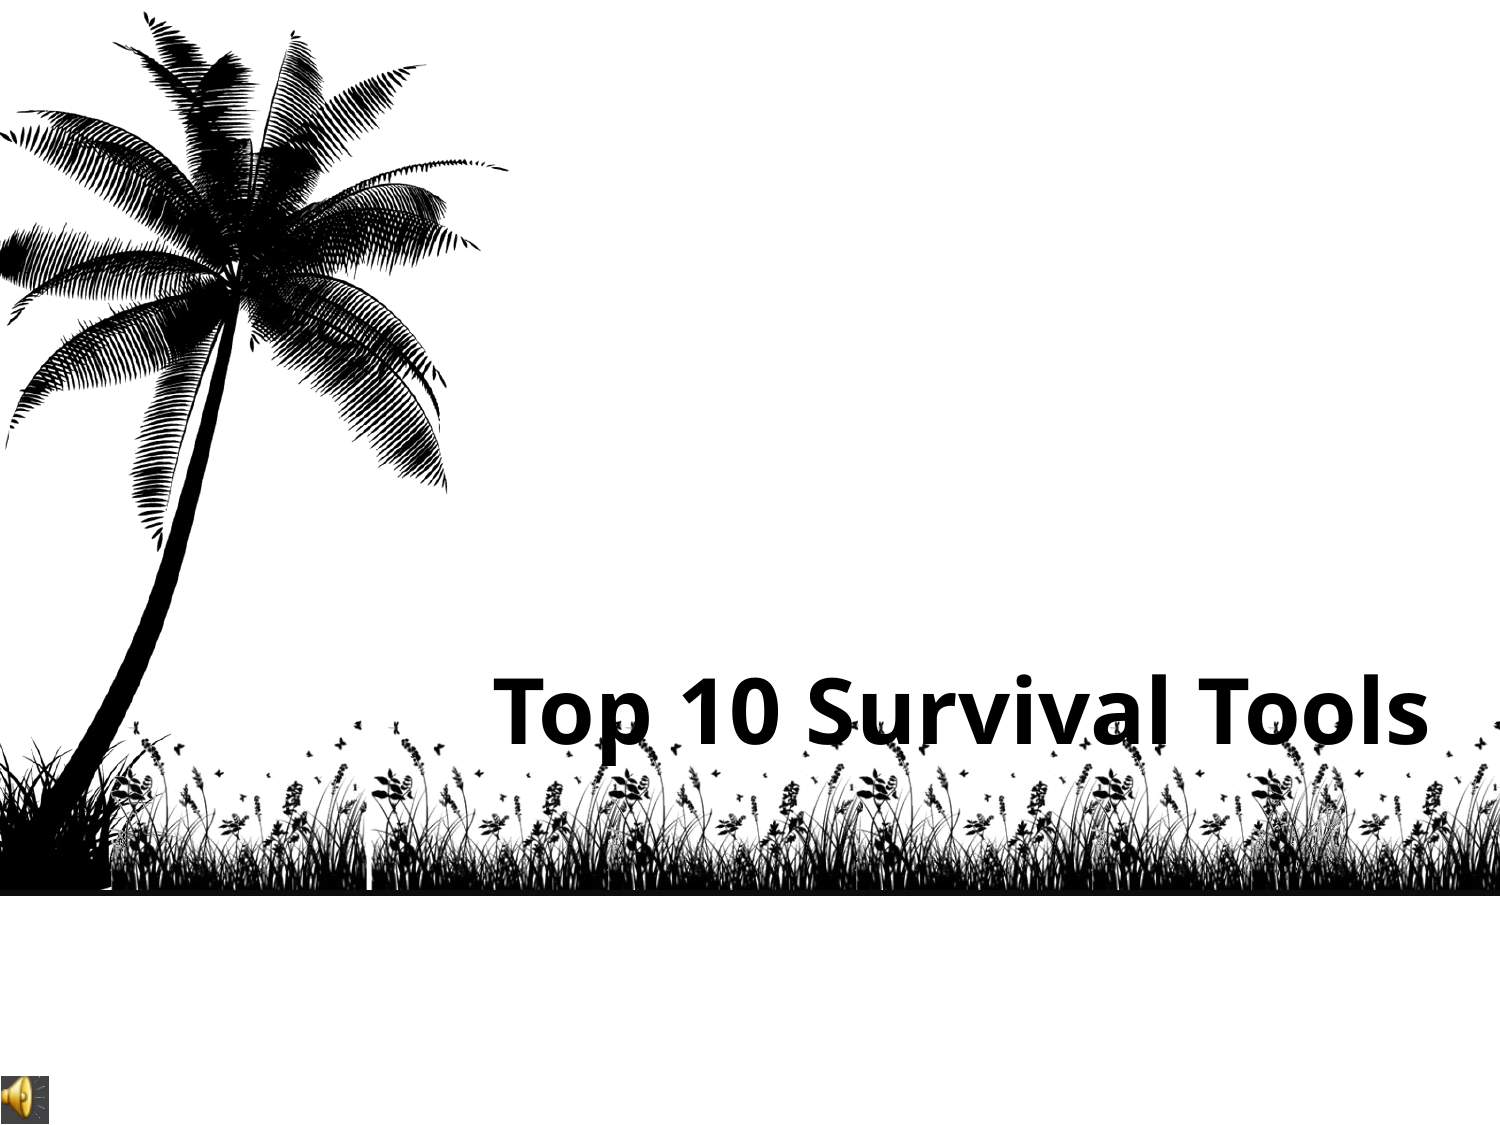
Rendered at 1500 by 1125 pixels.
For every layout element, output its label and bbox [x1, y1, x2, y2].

text_box [0, 11, 1500, 892]
picture [0, 1074, 51, 1125]
